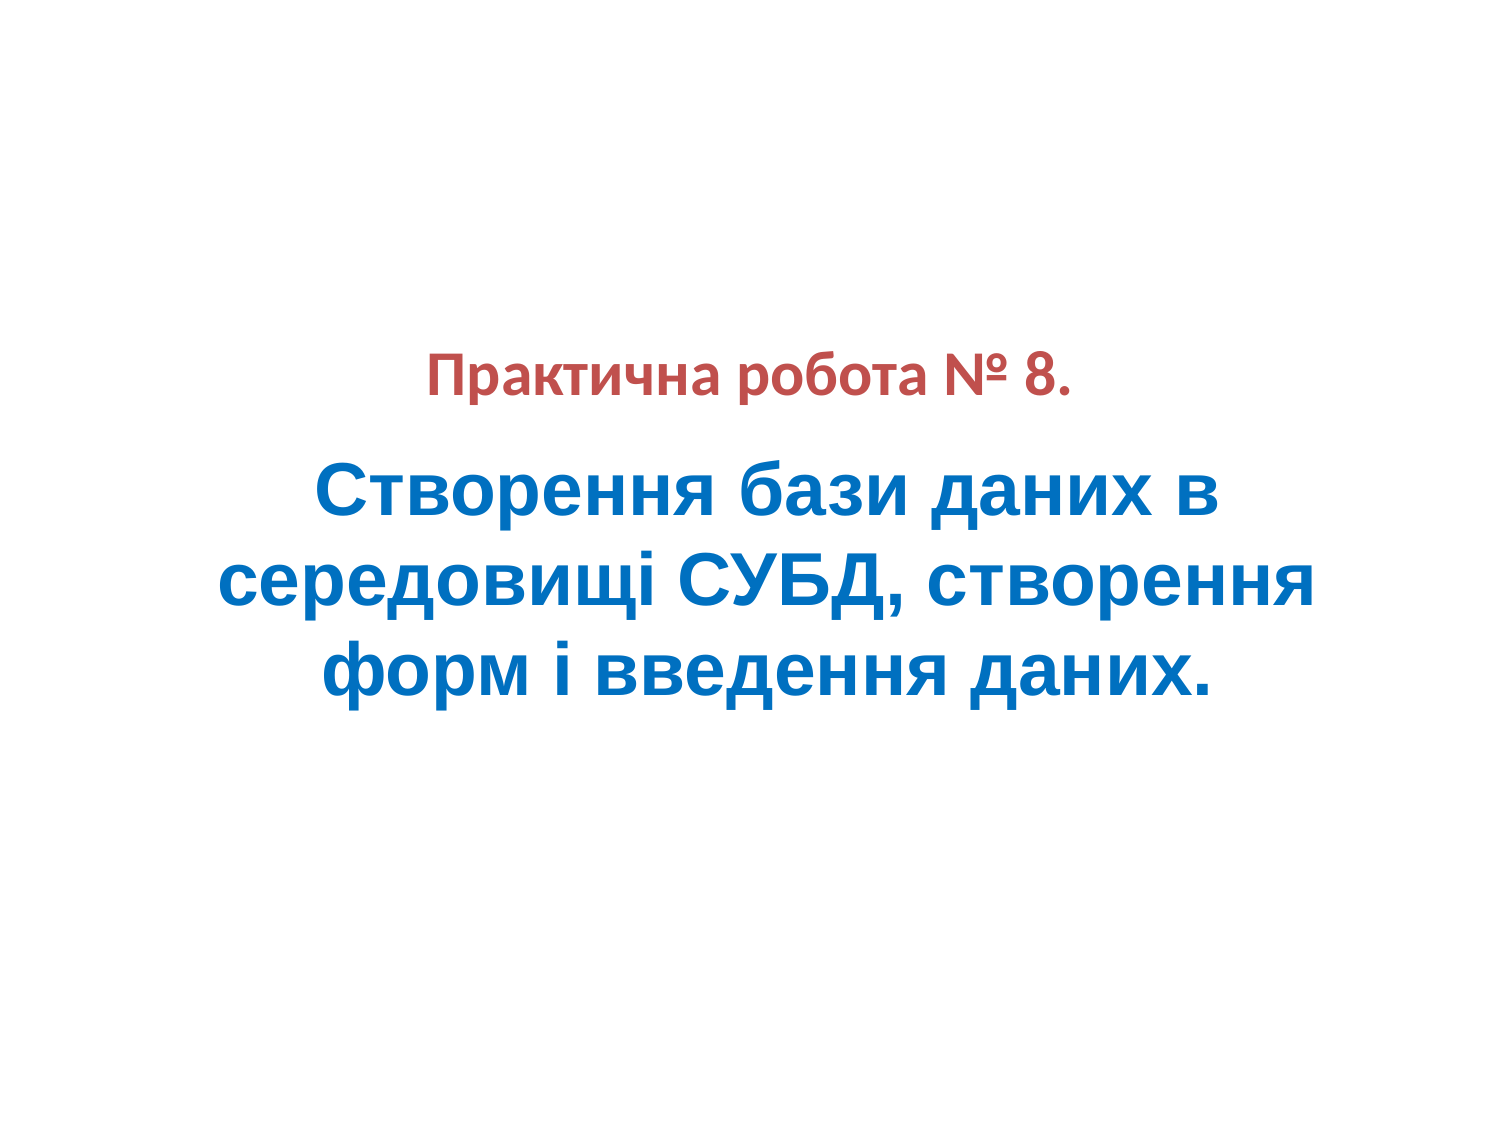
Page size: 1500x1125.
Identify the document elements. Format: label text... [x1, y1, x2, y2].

text_box Практична робота № 8. [35, 323, 1467, 572]
text_box Створення бази даних в середовищі СУБД, створення форм і введення даних. [199, 433, 1336, 719]
